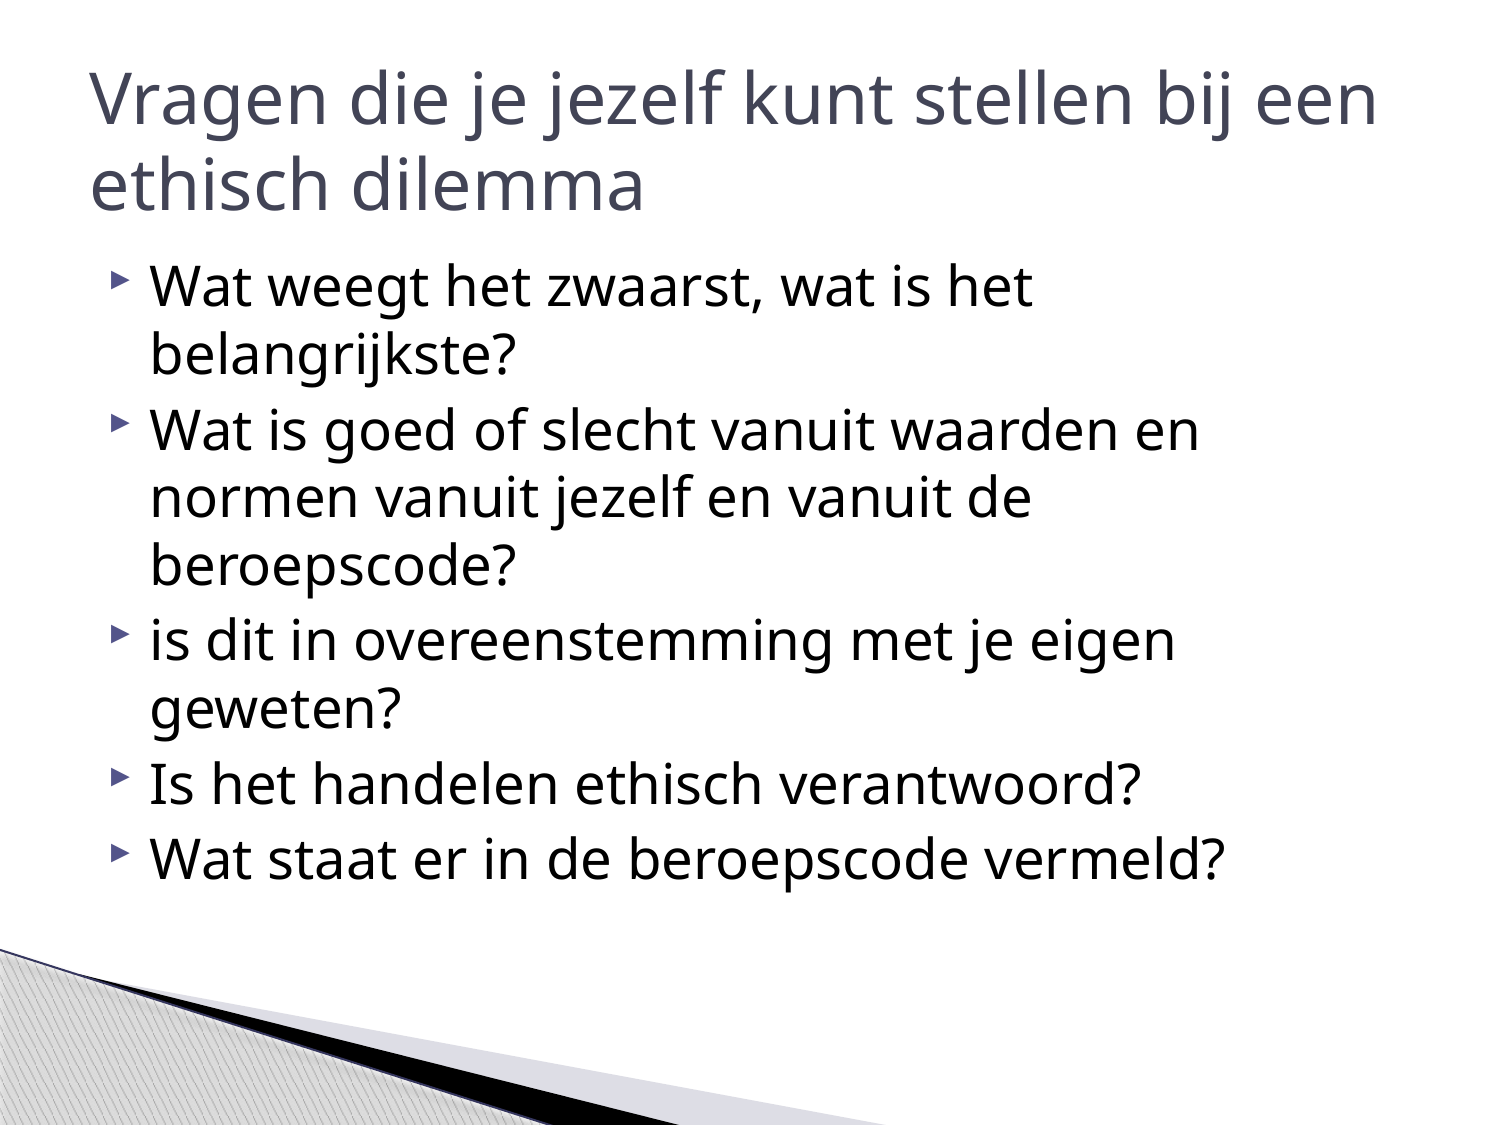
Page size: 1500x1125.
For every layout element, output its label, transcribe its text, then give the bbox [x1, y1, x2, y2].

title Vragen die je jezelf kunt stellen bij een ethisch dilemma [75, 45, 1425, 233]
list Wat weegt het zwaarst, wat is het belangrijkste? Wat is goed of slecht vanuit waarden en normen vanuit jezelf en vanuit de beroepscode? is dit in overeenstemming met je eigen geweten? Is het handelen ethisch verantwoord? Wat staat er in de beroepscode vermeld? [74, 242, 1426, 986]
